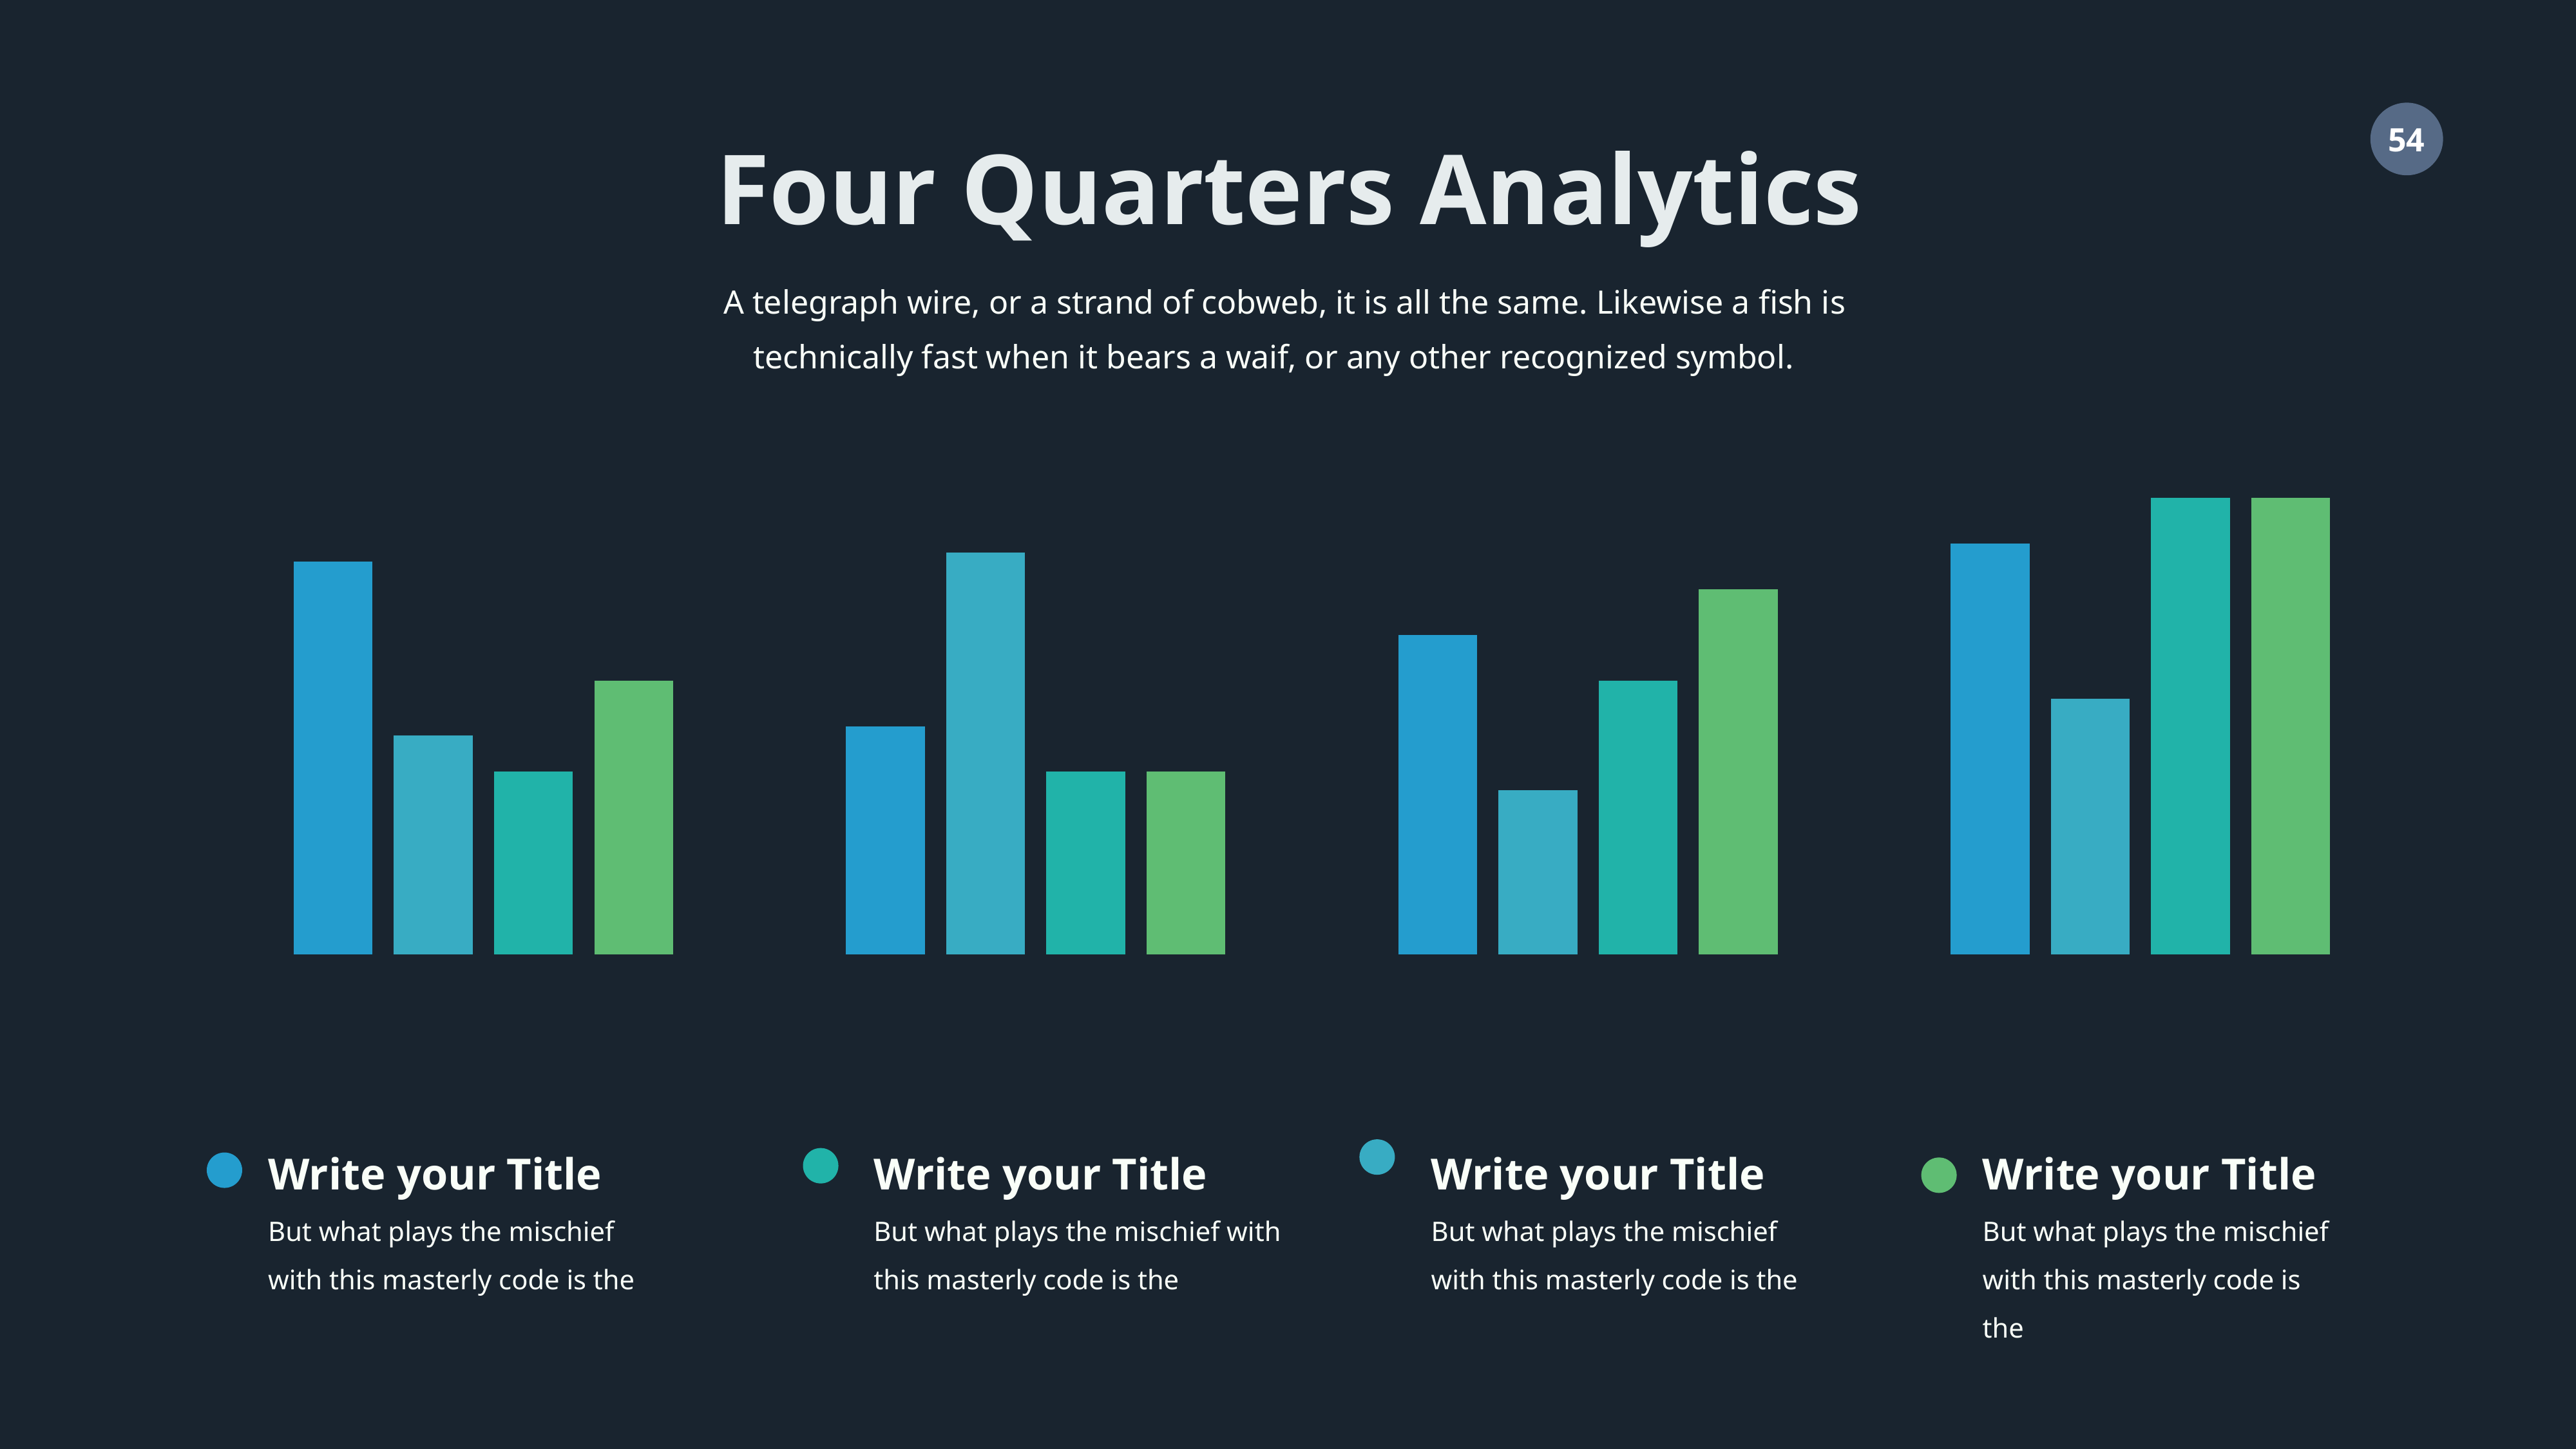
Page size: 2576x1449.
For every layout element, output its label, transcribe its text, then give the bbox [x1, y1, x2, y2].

text_box [1359, 1139, 1395, 1175]
text_box [1921, 1157, 1956, 1193]
text_box A telegraph wire, or a strand of cobweb, it is all the same. Likewise a fish is technically fast when it bears a waif, or any other recognized symbol. [704, 260, 1865, 380]
text_box Four Quarters Analytics [707, 123, 1871, 249]
text_box Write your Title But what plays the mischief with this masterly code is the [1405, 1108, 1824, 1308]
text_box [206, 1152, 242, 1189]
text_box [803, 1148, 839, 1184]
text_box Write your Title But what plays the mischief with this masterly code is the [242, 1108, 699, 1308]
chart [206, 406, 2494, 977]
text_box Write your Title But what plays the mischief with this masterly code is the [1956, 1108, 2372, 1356]
text_box Write your Title But what plays the mischief with this masterly code is the [848, 1108, 1308, 1308]
